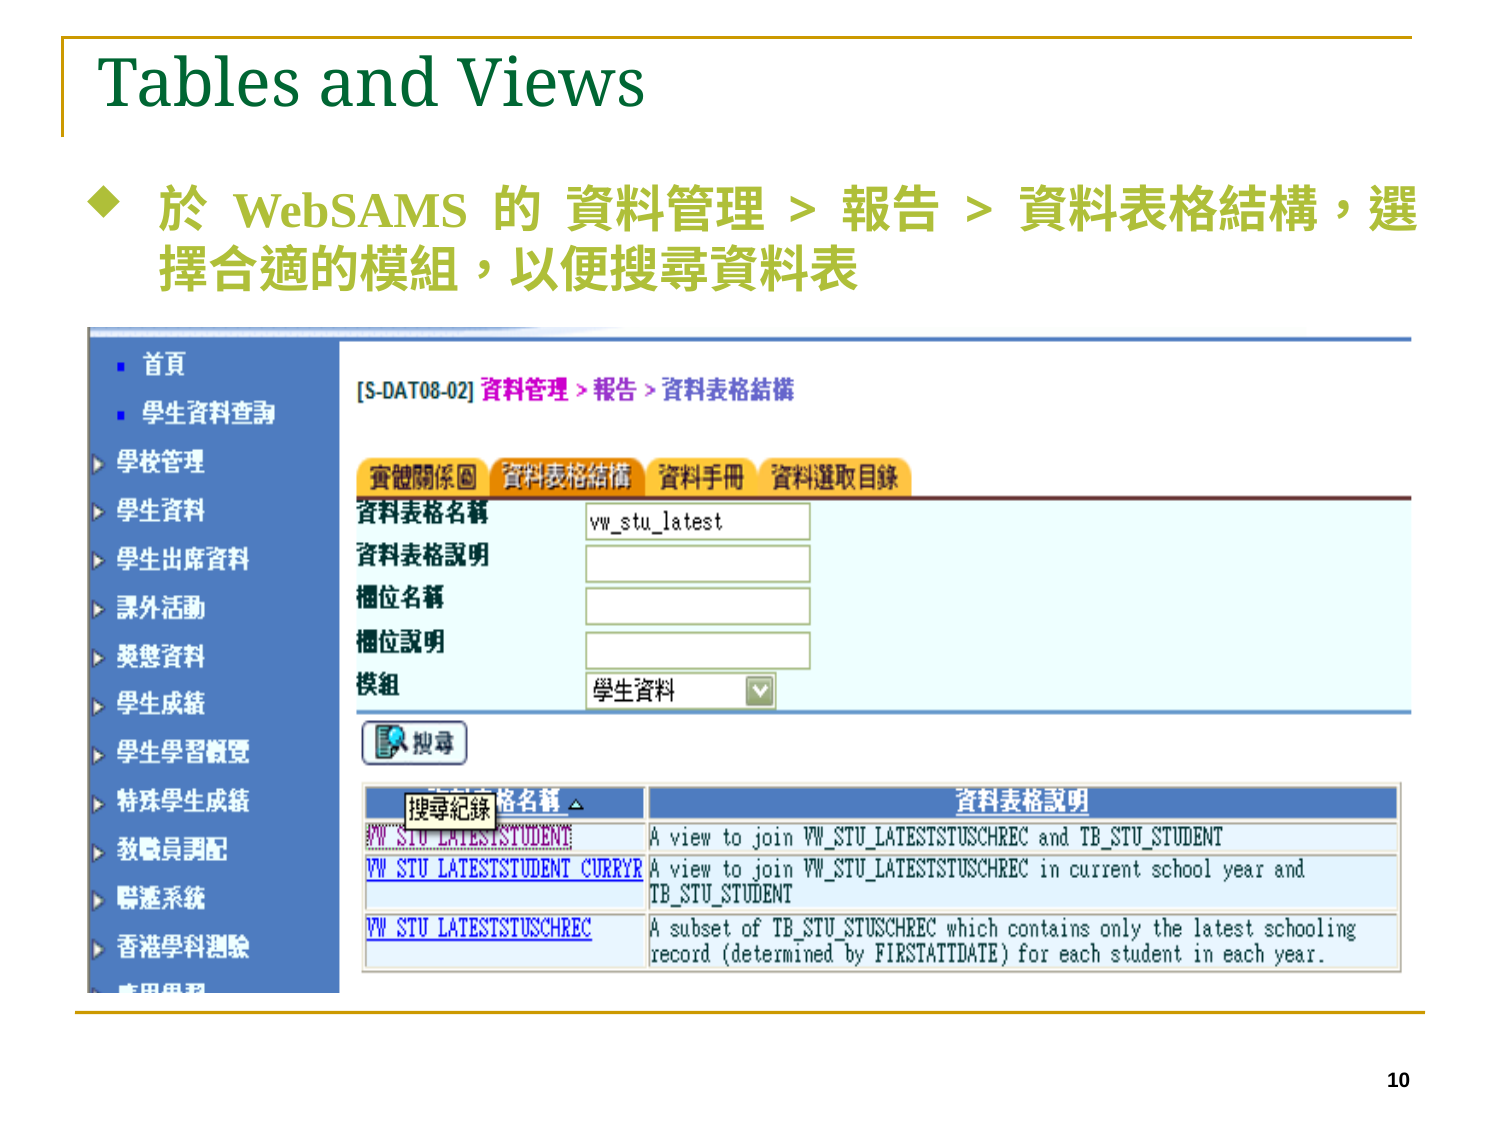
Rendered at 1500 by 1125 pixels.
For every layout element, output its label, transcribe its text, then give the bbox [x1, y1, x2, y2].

text_box 於 WebSAMS 的 資料管理 > 報告 > 資料表格結構，選擇合適的模組，以便搜尋資料表 [69, 169, 1453, 305]
title Tables and Views [82, 32, 1142, 158]
slide_number 10 [1074, 1024, 1425, 1100]
picture [86, 327, 1412, 993]
